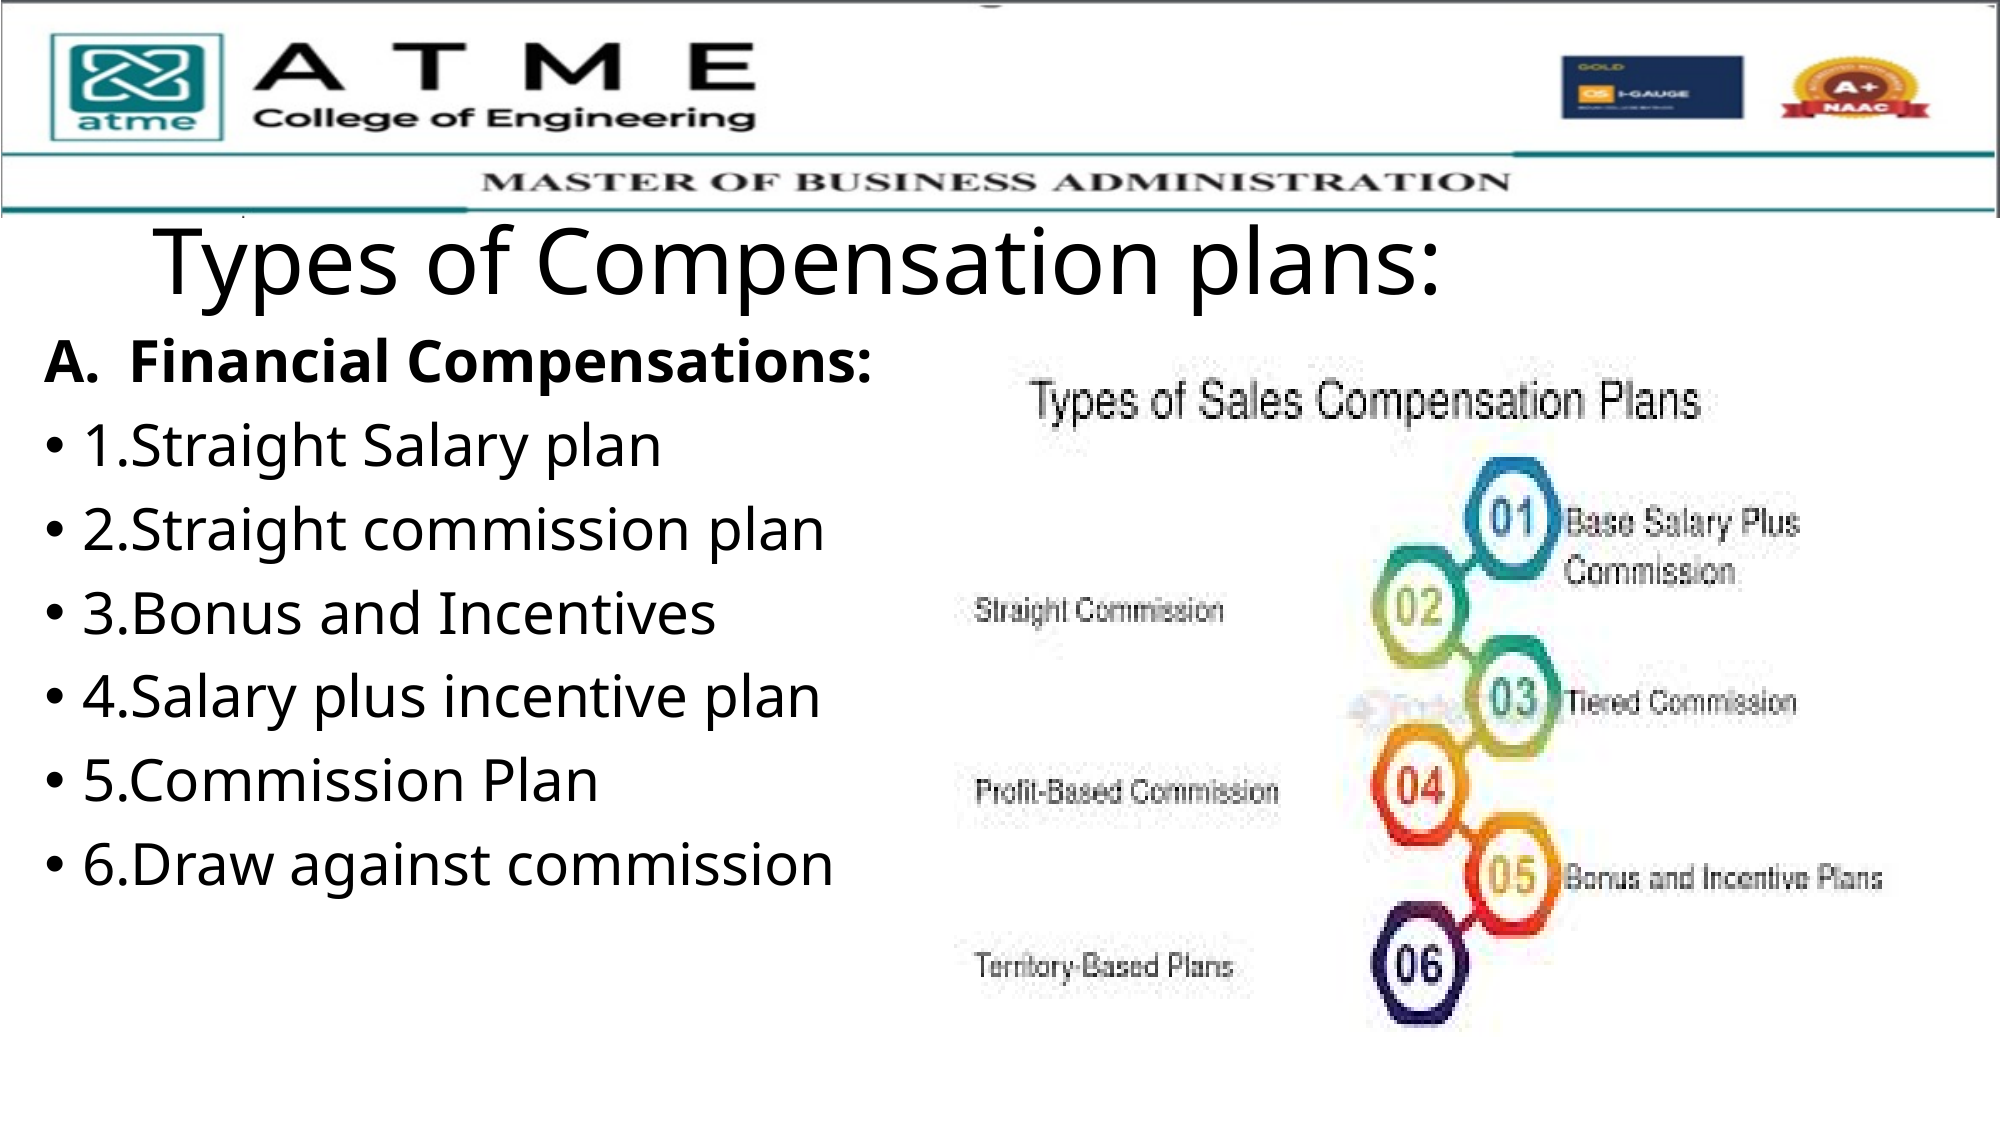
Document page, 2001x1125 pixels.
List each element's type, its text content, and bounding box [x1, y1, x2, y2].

list Financial Compensations: 1.Straight Salary plan 2.Straight commission plan 3.Bonus and Incentives 4.Salary plus incentive plan 5.Commission Plan 6.Draw against commission [29, 324, 1980, 1109]
picture [954, 356, 1971, 1071]
picture [1, 0, 2000, 218]
title Types of Compensation plans: [137, 204, 1863, 324]
